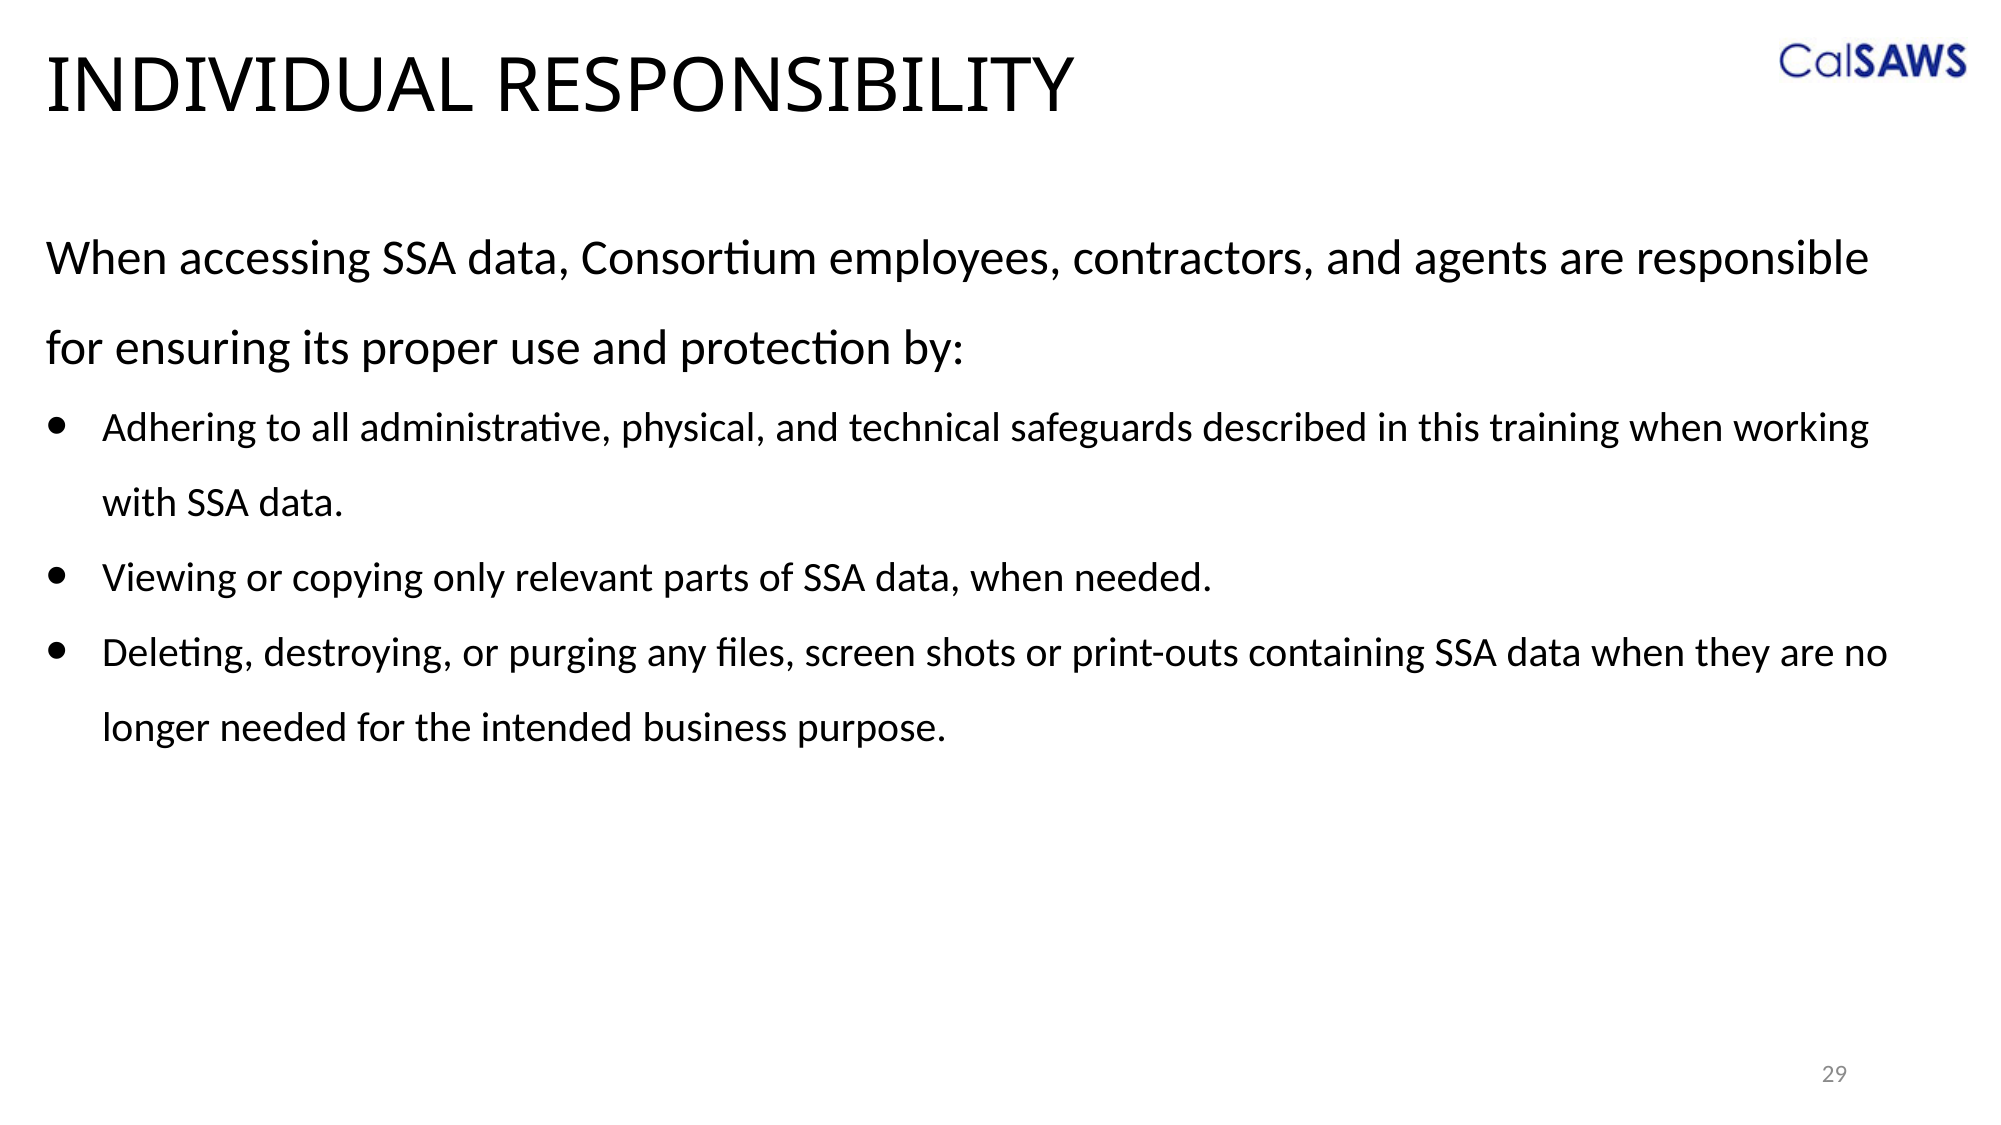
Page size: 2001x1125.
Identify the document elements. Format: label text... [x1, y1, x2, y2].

title INDIVIDUAL RESPONSIBILITY [31, 39, 1568, 150]
text_box When accessing SSA data, Consortium employees, contractors, and agents are responsible for ensuring its proper use and protection by: Adhering to all administrative, physical, and technical safeguards described in this training when working with SSA data. Viewing or copying only relevant parts of SSA data, when needed. Deleting, destroying, or purging any files, screen shots or print-outs containing SSA data when they are no longer needed for the intended business purpose. [31, 187, 1922, 758]
picture [1779, 37, 1968, 83]
slide_number 29 [1412, 1042, 1863, 1103]
